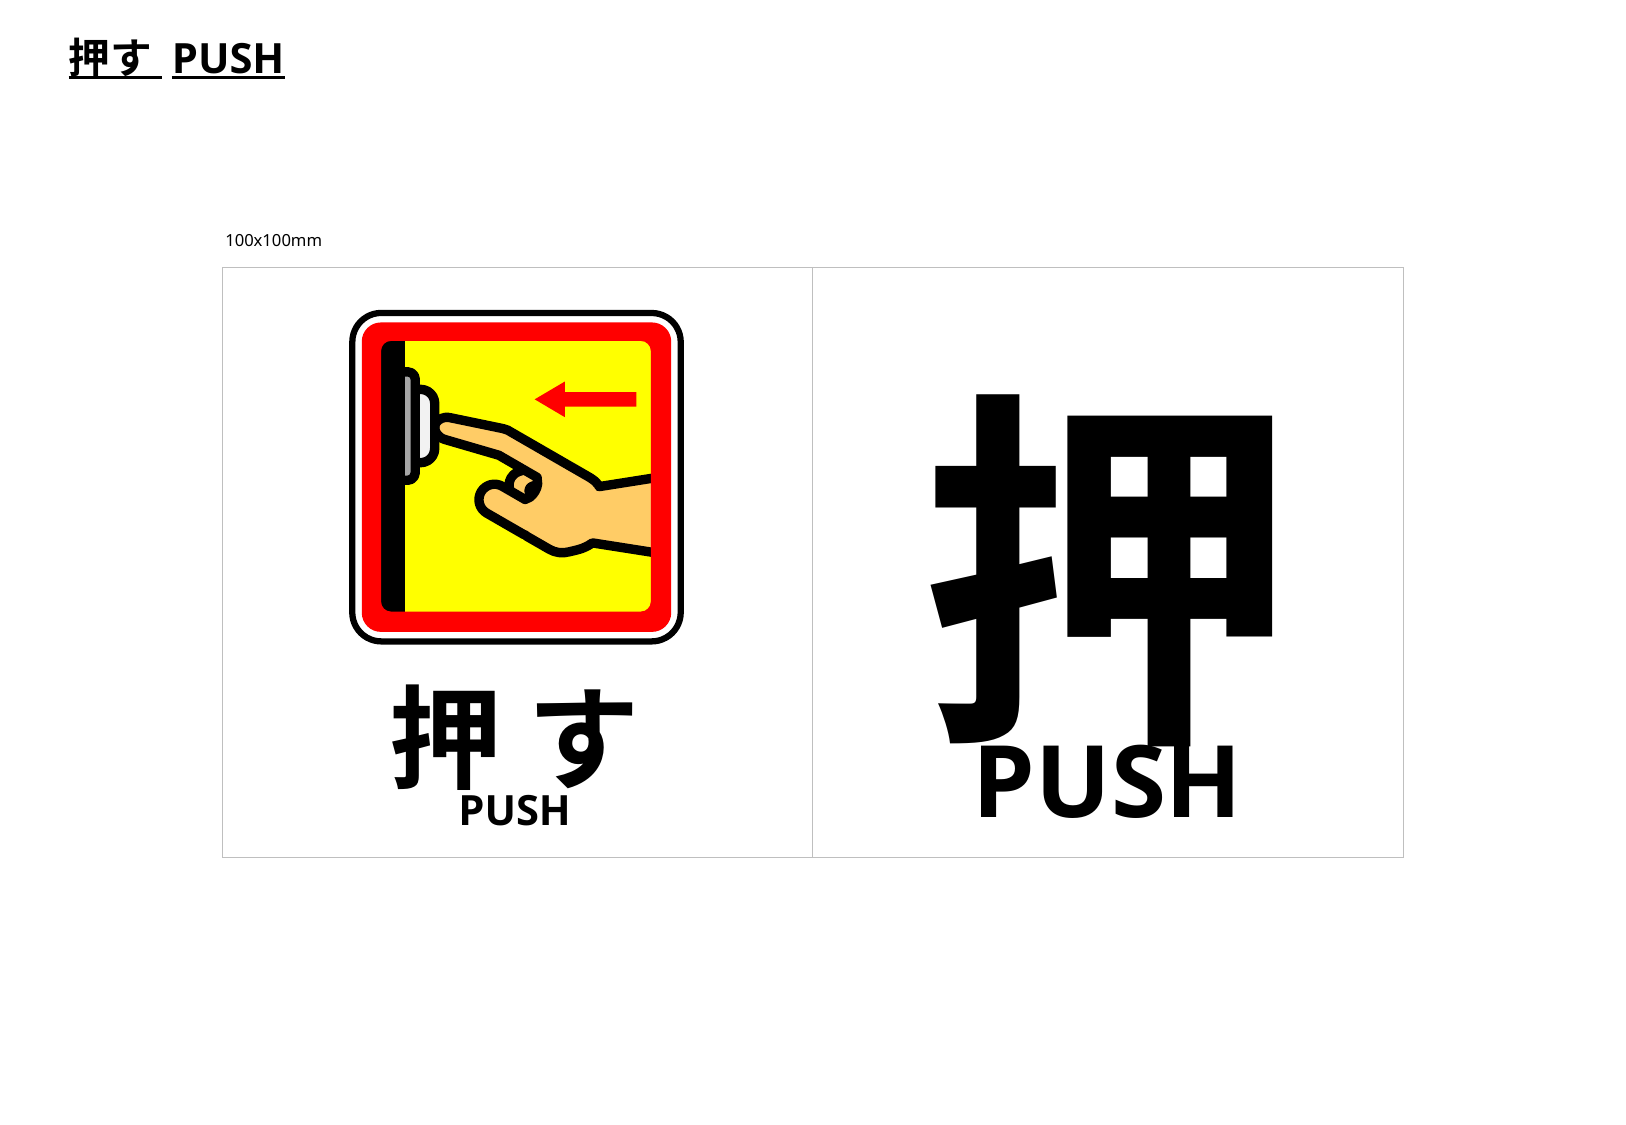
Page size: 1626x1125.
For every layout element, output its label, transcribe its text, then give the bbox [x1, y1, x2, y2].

text_box 押 す [374, 660, 655, 811]
text_box PUSH [957, 709, 1258, 845]
text_box 100x100mm [225, 229, 323, 250]
text_box PUSH [443, 776, 586, 842]
text_box 押 [905, 330, 1311, 796]
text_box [352, 312, 681, 642]
text_box 押す PUSH [54, 24, 300, 89]
text_box [811, 266, 1404, 859]
text_box [221, 266, 811, 859]
